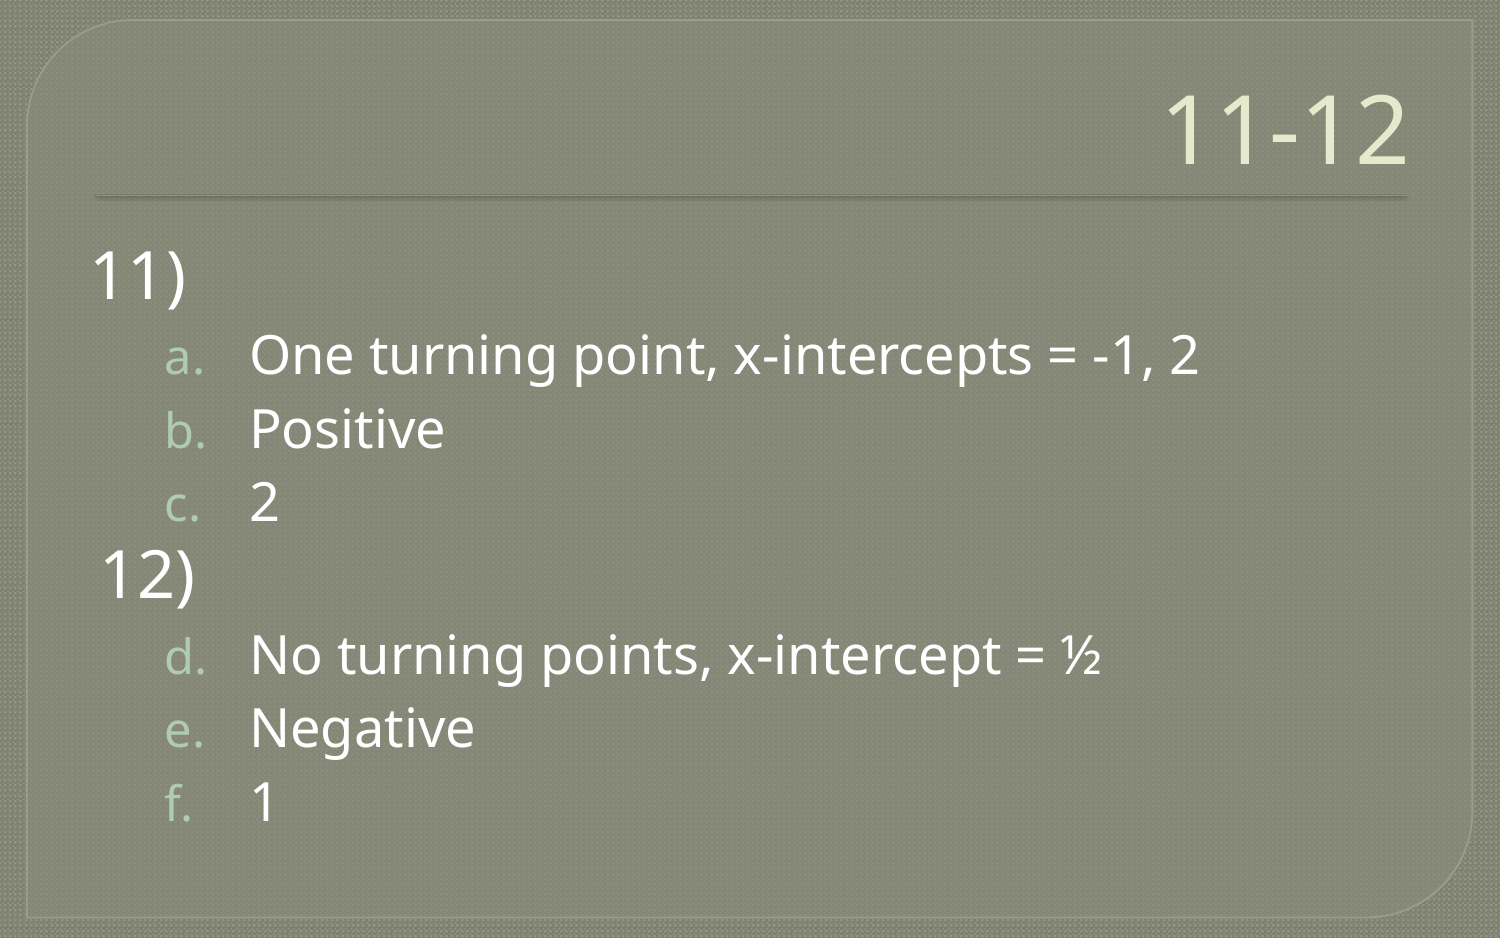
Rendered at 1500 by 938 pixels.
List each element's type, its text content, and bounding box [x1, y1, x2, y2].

list 11) One turning point, x-intercepts = -1, 2 Positive 2 12) No turning points, x-intercept = ½ Negative 1 [75, 225, 1425, 844]
title 11-12 [75, 34, 1425, 191]
